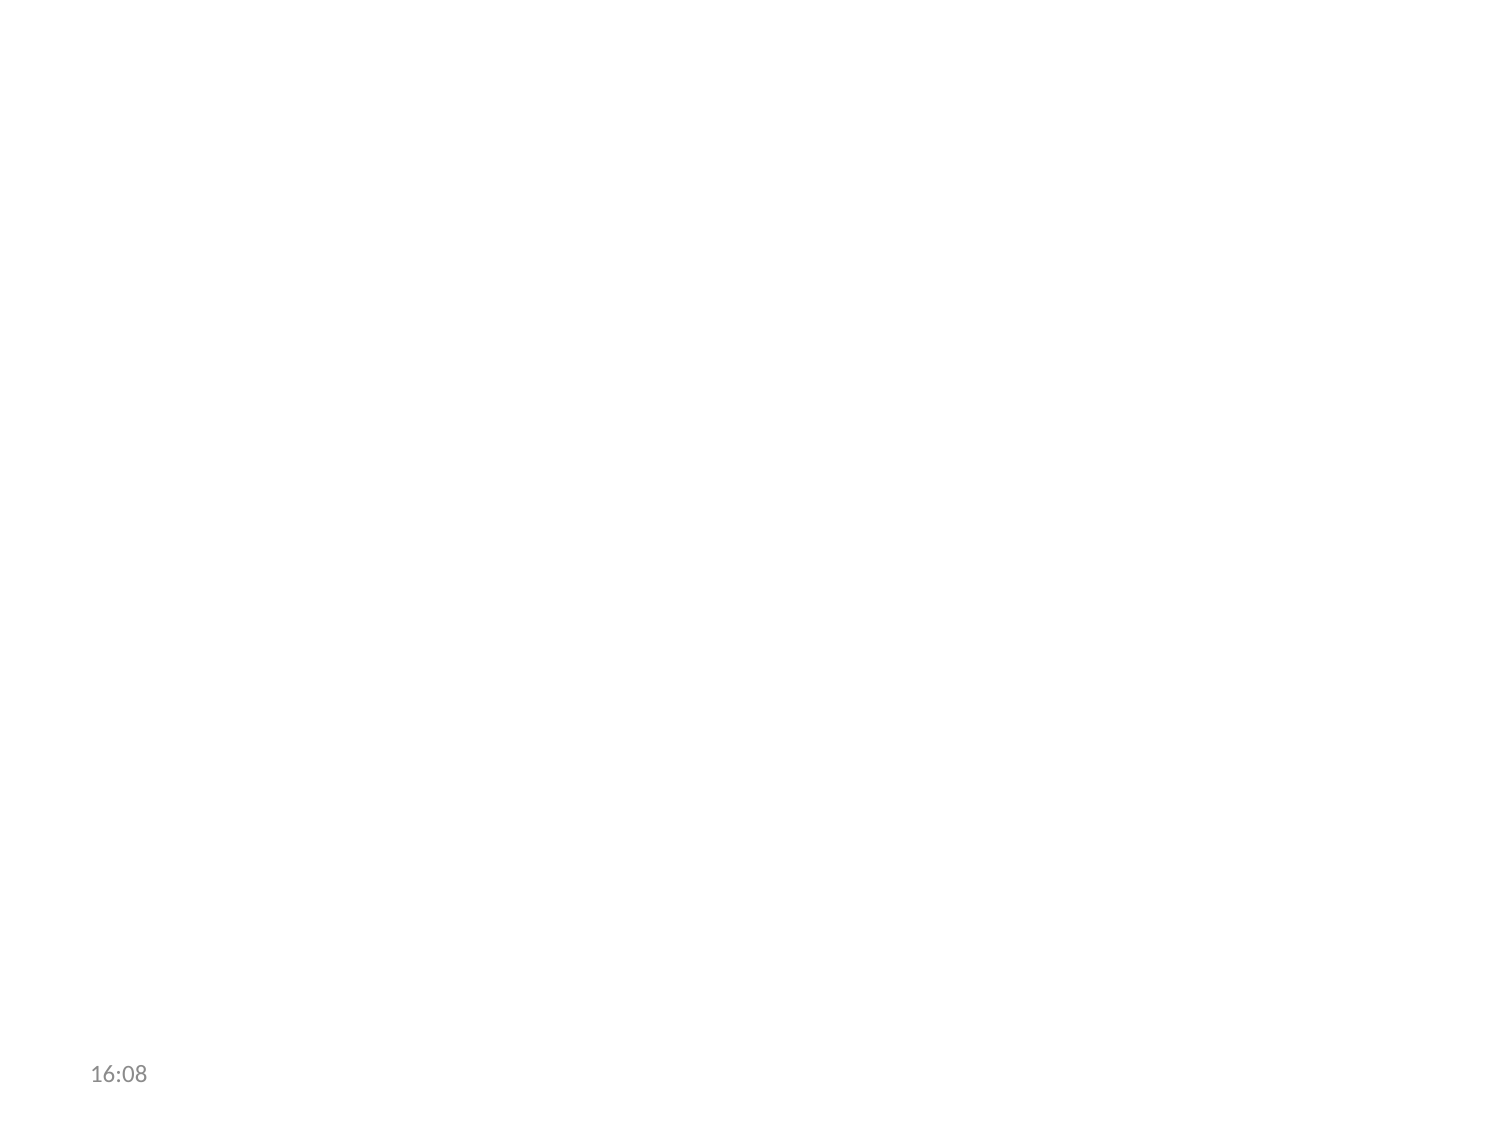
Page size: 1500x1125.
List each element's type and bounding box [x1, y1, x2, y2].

slide_number [75, 1042, 425, 1103]
